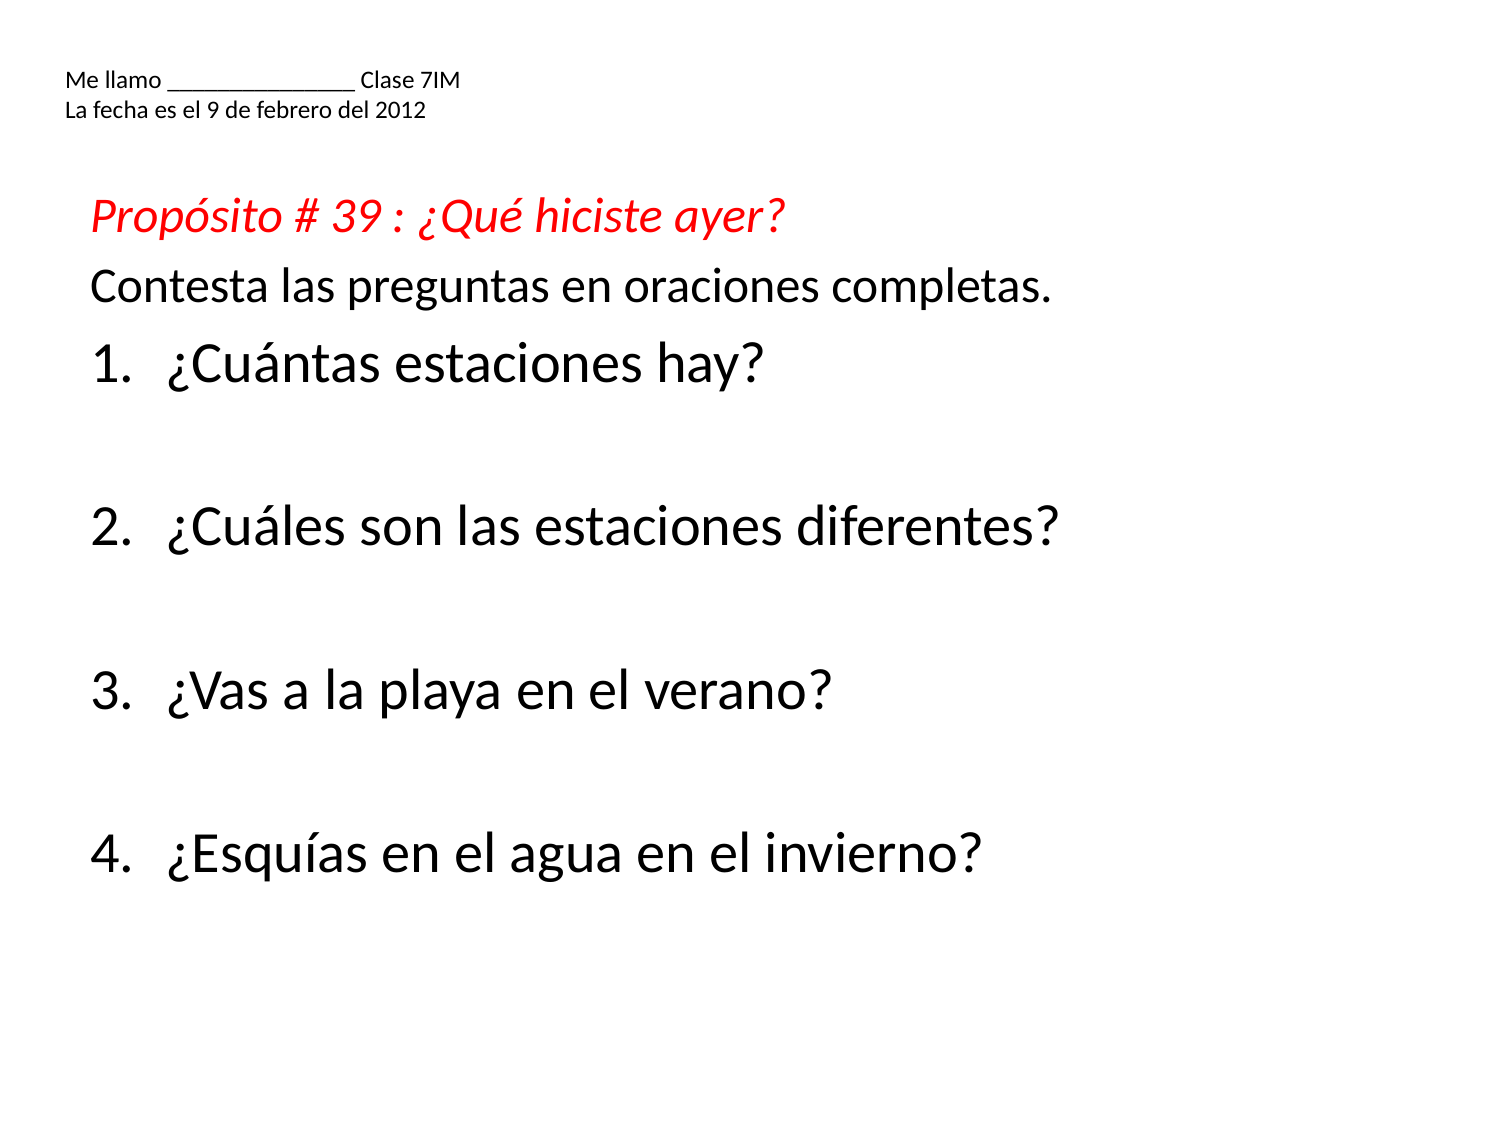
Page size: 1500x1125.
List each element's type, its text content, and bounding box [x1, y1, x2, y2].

list Propósito # 39 : ¿Qué hiciste ayer? Contesta las preguntas en oraciones completas. ¿Cuántas estaciones hay? ¿Cuáles son las estaciones diferentes? ¿Vas a la playa en el verano? ¿Esquías en el agua en el invierno? [75, 174, 1425, 1075]
title Me llamo _______________ Clase 7IM La fecha es el 9 de febrero del 2012 [50, 24, 1400, 163]
